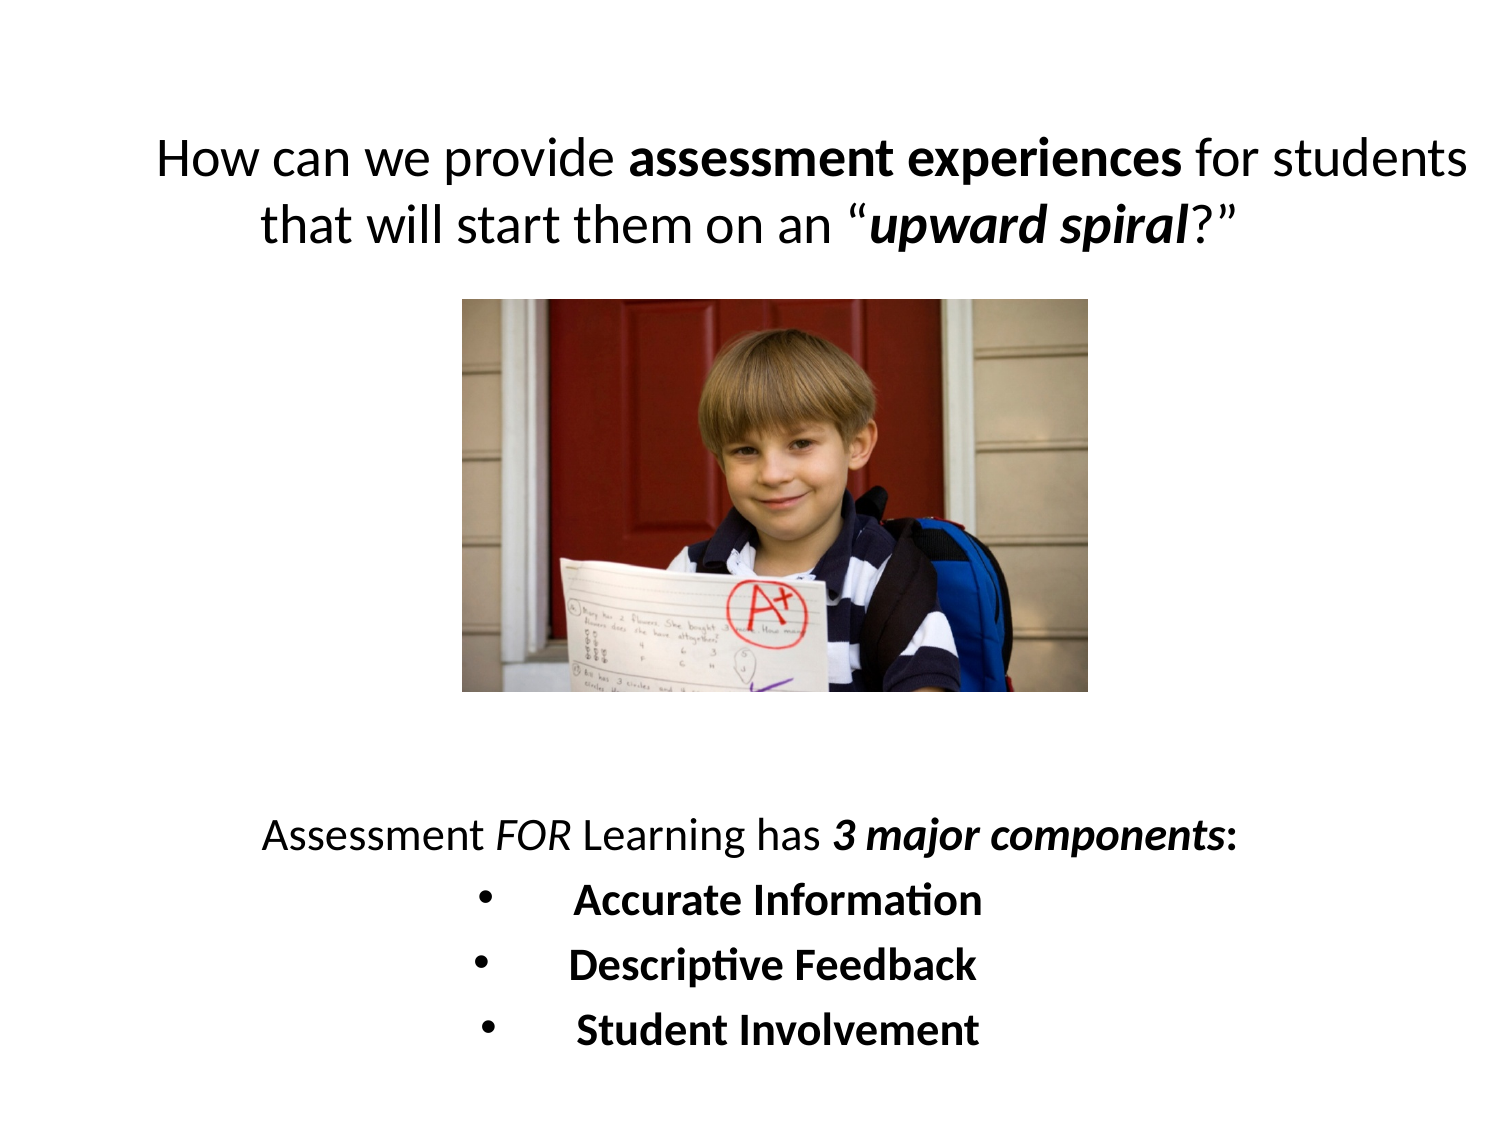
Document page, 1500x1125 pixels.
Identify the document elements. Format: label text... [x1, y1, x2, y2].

list Assessment FOR Learning has 3 major components: Accurate Information Descriptive Feedback Student Involvement [0, 712, 1500, 1063]
picture [462, 299, 1088, 692]
title How can we provide assessment experiences for students that will start them on an “upward spiral?” [0, 112, 1500, 263]
